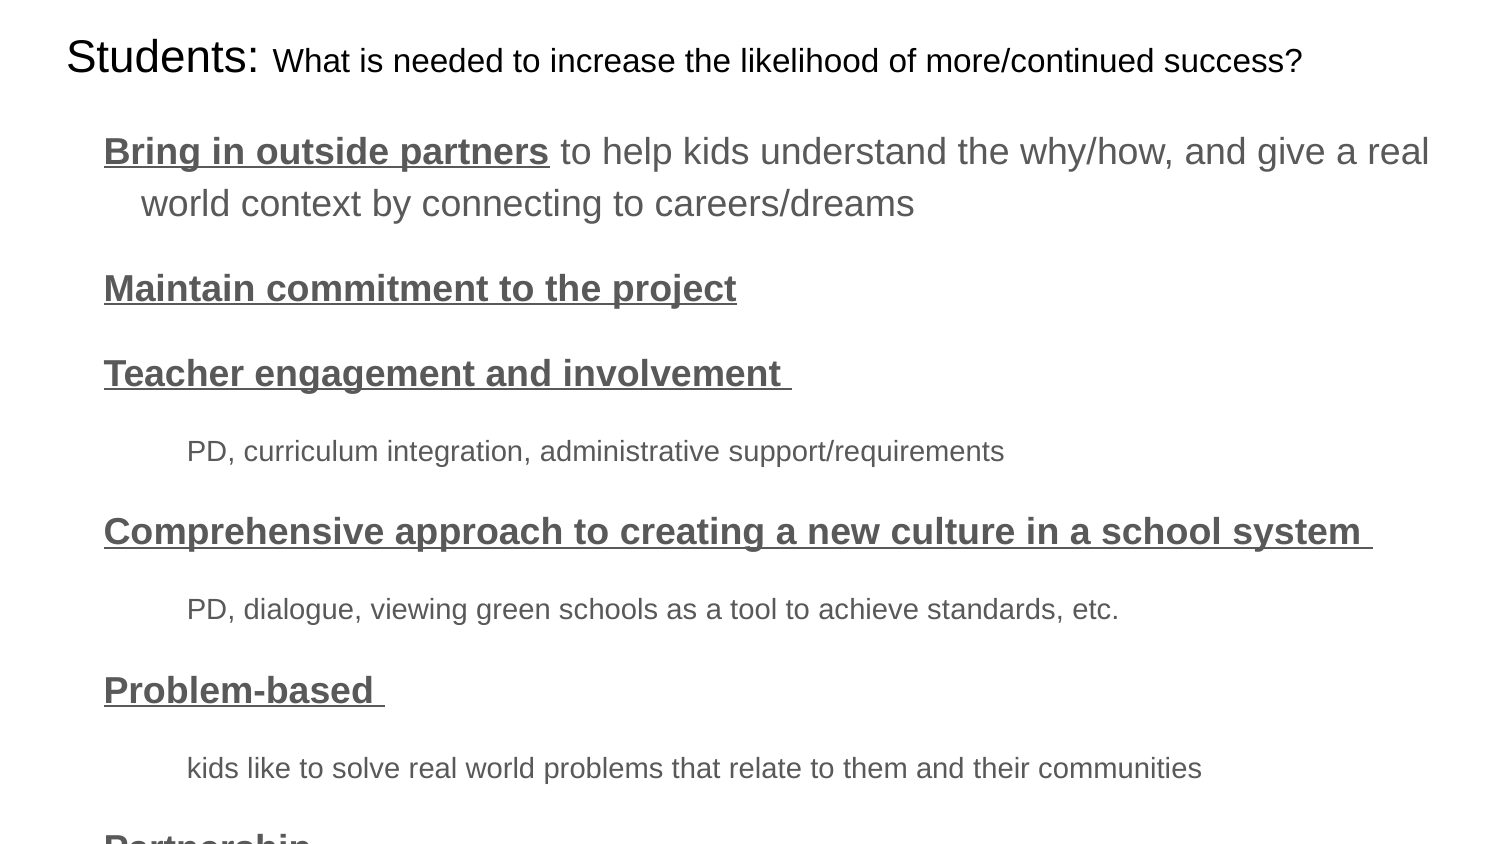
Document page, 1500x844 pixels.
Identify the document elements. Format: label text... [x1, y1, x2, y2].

title Students: What is needed to increase the likelihood of more/continued success? [51, 11, 1449, 105]
list Bring in outside partners to help kids understand the why/how, and give a real world context by connecting to careers/dreams Maintain commitment to the project Teacher engagement and involvement PD, curriculum integration, administrative support/requirements Comprehensive approach to creating a new culture in a school system PD, dialogue, viewing green schools as a tool to achieve standards, etc. Problem-based kids like to solve real world problems that relate to them and their communities Partnership Everyone needs to know their piece of the puzzle and how it all fits together [51, 105, 1449, 739]
